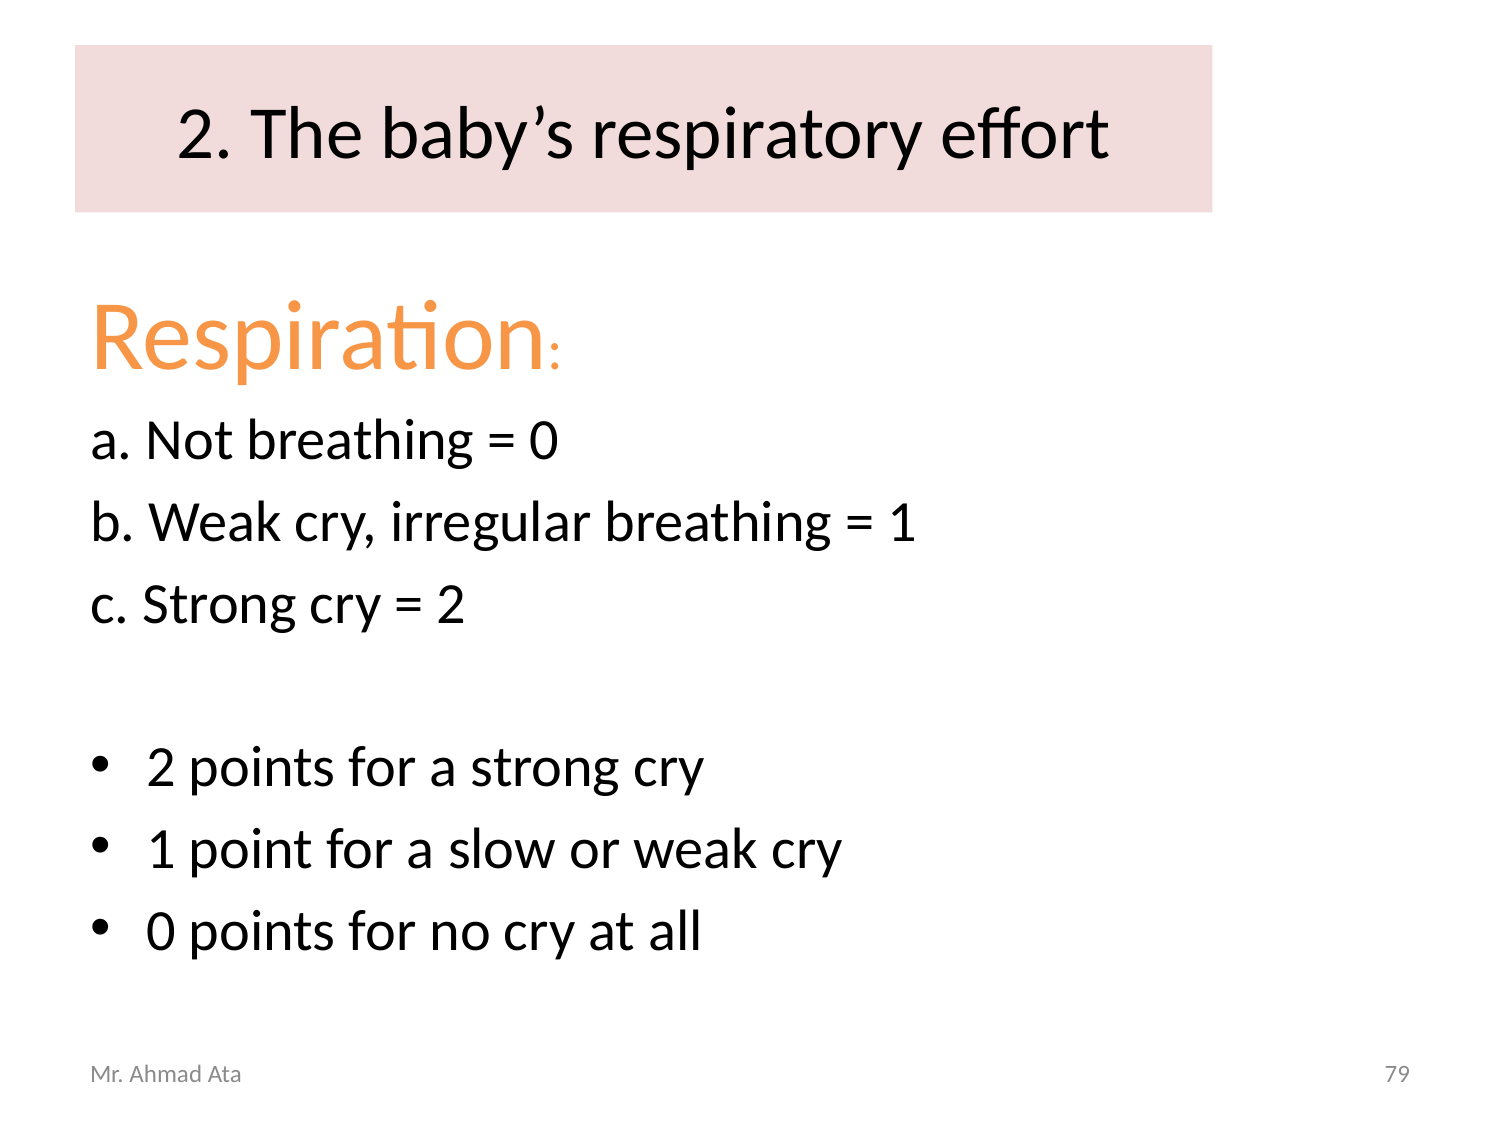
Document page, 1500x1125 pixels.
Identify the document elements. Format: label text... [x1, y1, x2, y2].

slide_number Mr. Ahmad Ata [75, 1042, 425, 1103]
slide_number 79 [1074, 1042, 1425, 1103]
title 2. The baby’s respiratory effort [75, 45, 1213, 213]
list Respiration: a. Not breathing = 0 b. Weak cry, irregular breathing = 1 c. Strong cry = 2 2 points for a strong cry 1 point for a slow or weak cry 0 points for no cry at all [75, 262, 1425, 1005]
